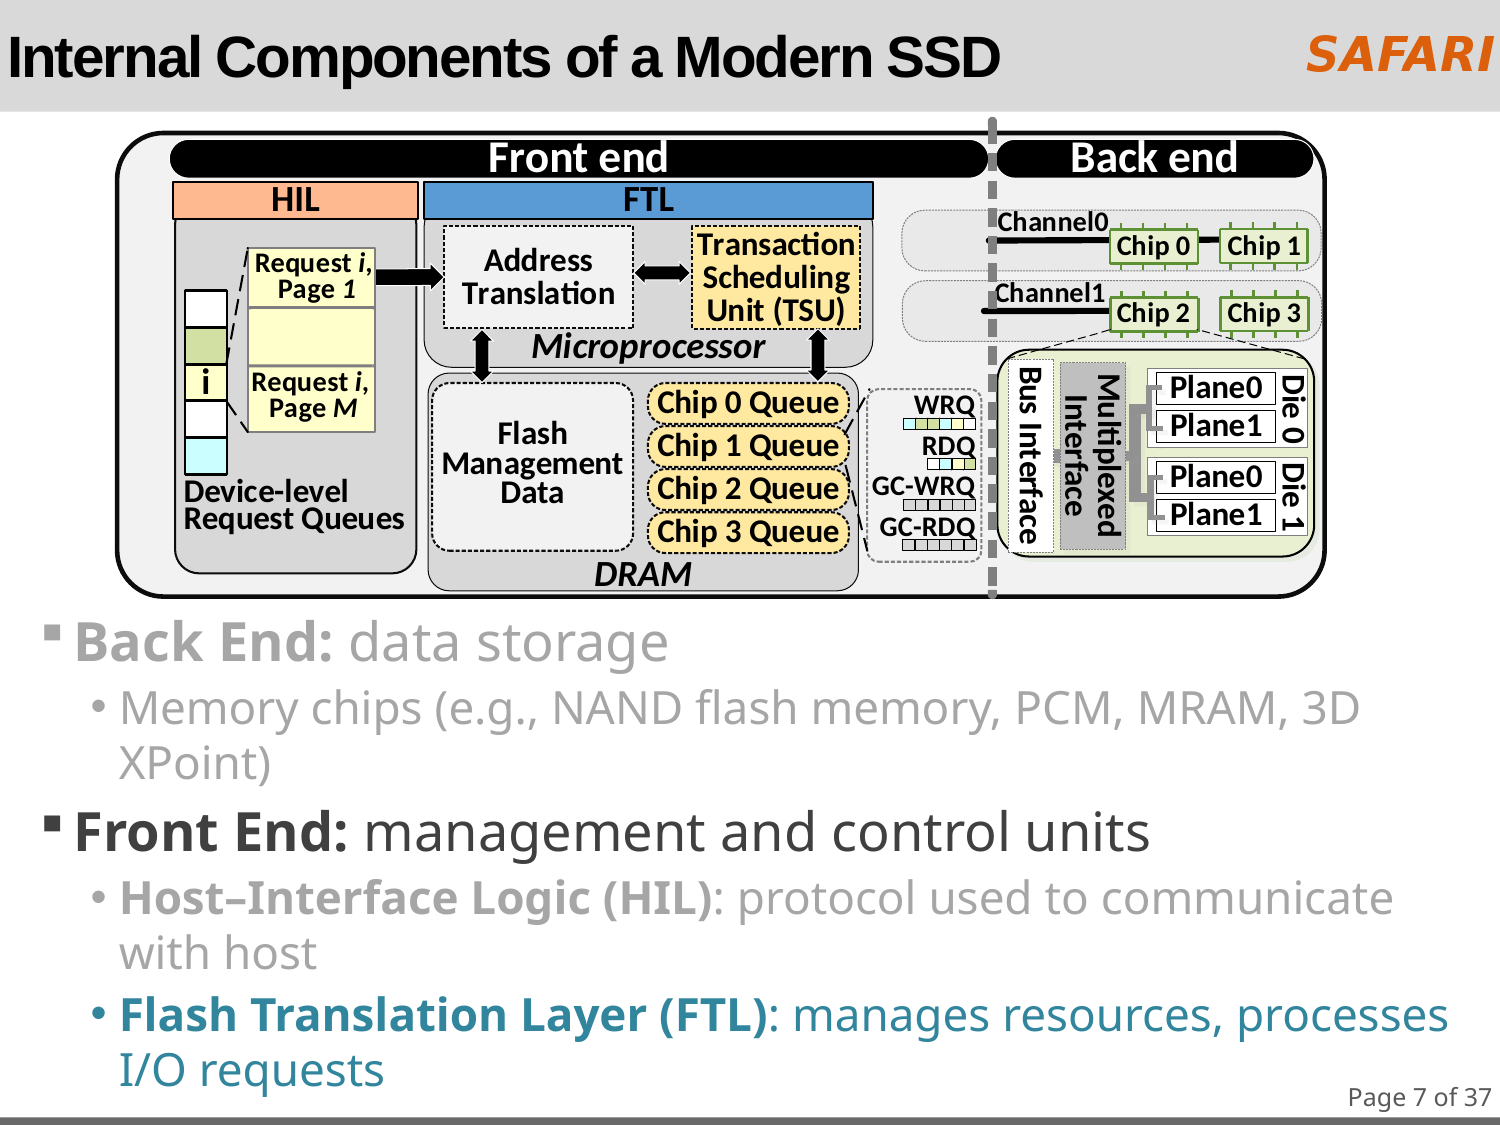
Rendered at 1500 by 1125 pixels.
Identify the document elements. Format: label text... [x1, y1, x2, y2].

title Internal Components of a Modern SSD [0, 22, 1300, 94]
list Back End: data storage Memory chips (e.g., NAND flash memory, PCM, MRAM, 3D XPoint) Front End: management and control units Host–Interface Logic (HIL): protocol used to communicate with host Flash Translation Layer (FTL): manages resources, processes I/O requests [24, 599, 1475, 1073]
slide_number Page 7 of 37 [1275, 1079, 1500, 1118]
picture [1305, 26, 1500, 83]
picture [112, 114, 1328, 615]
